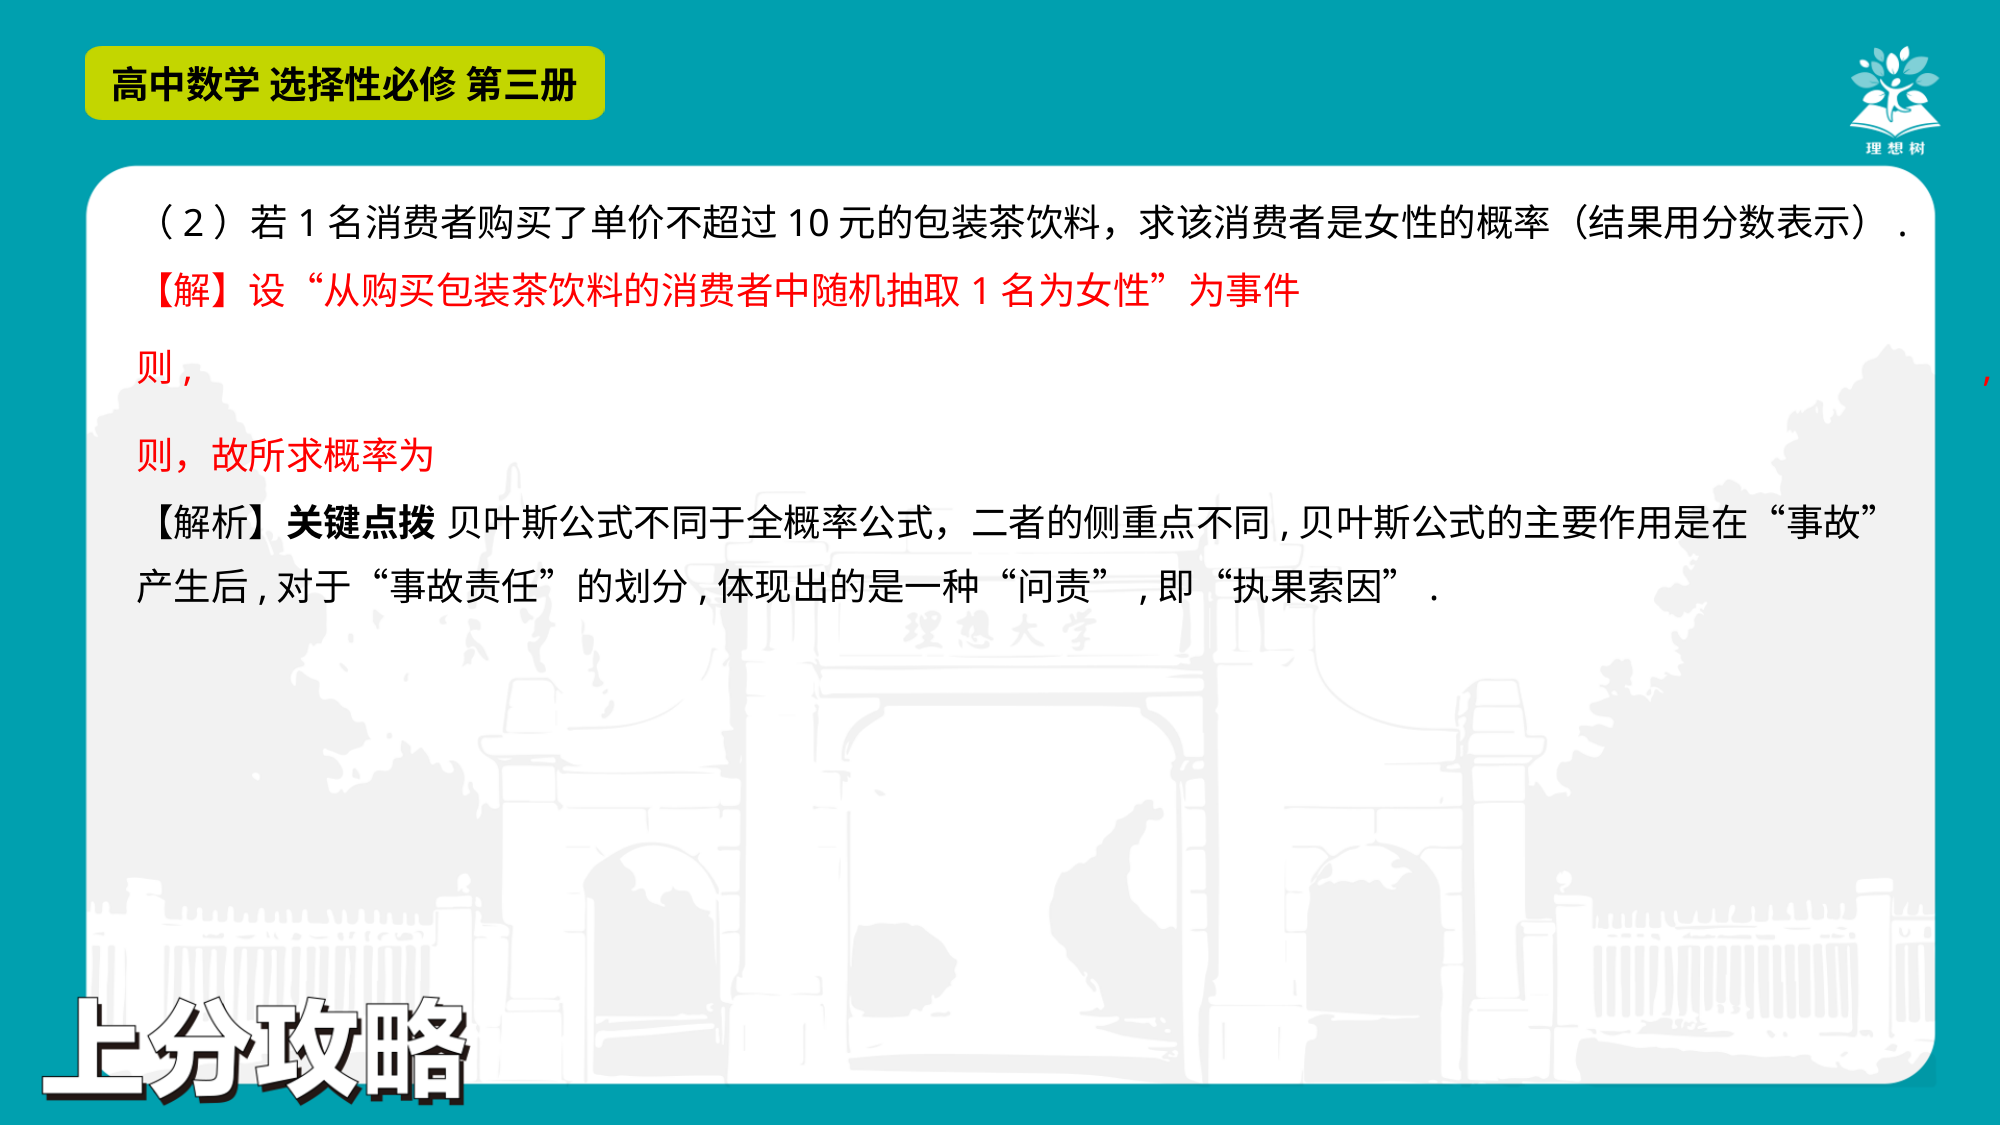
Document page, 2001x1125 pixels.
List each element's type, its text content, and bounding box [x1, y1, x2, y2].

text_box 【解析】关键点拨 贝叶斯公式不同于全概率公式，二者的侧重点不同,贝叶斯公式的主要作用是在“事故” 产生后,对于“事故责任”的划分,体现出的是一种“问责”,即“执果索因”. [136, 474, 1865, 602]
text_box （2）若1名消费者购买了单价不超过10元的包装茶饮料，求该消费者是女性的概率（结果用分数表示）. [136, 177, 1865, 237]
picture [0, 0, 2000, 1125]
